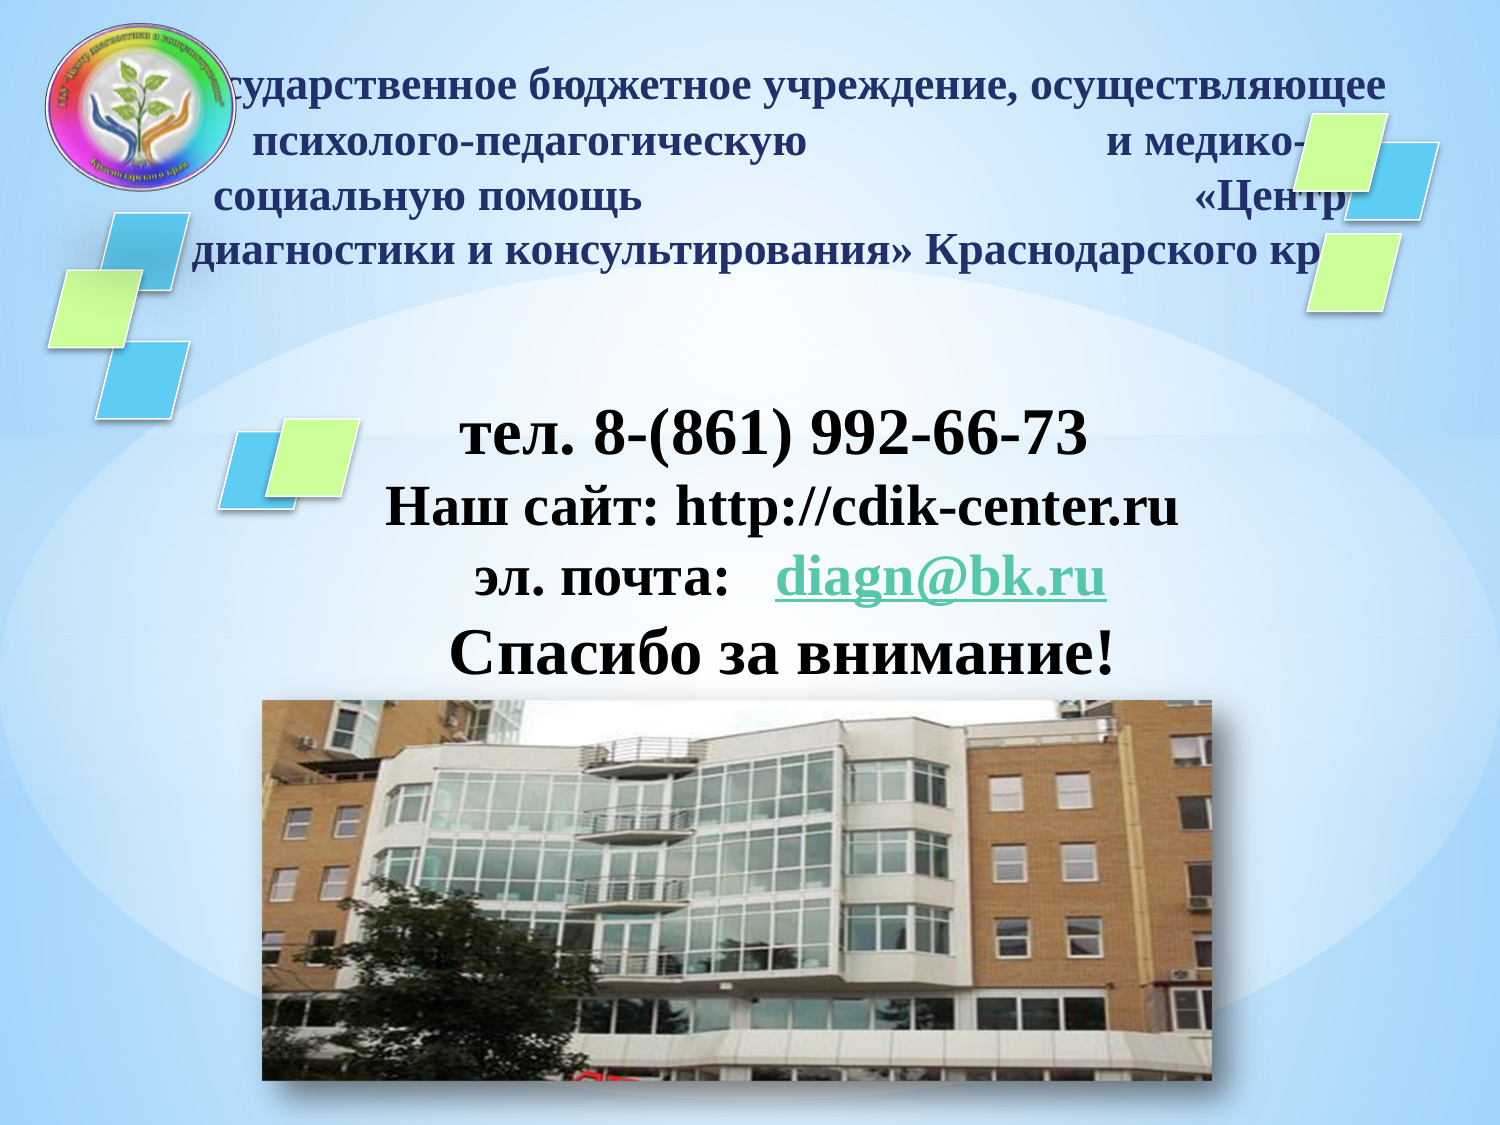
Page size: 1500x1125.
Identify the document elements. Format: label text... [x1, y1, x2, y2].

picture [0, 21, 283, 348]
text_box [217, 430, 296, 510]
text_box тел. 8-(861) 992-66-73 Наш сайт: http://cdik-center.ru эл. почта: diagn@bk.ru Спасибо за внимание! [259, 380, 1308, 695]
picture [229, 668, 1277, 1125]
text_box [264, 418, 361, 498]
text_box [1306, 233, 1403, 313]
text_box [94, 358, 187, 420]
text_box [1292, 112, 1389, 192]
text_box Государственное бюджетное учреждение, осуществляющее психолого-педагогическую и медико-социальную помощь «Центр диагностики и консультирования» Краснодарского края [287, 46, 1402, 282]
text_box [1343, 141, 1440, 221]
